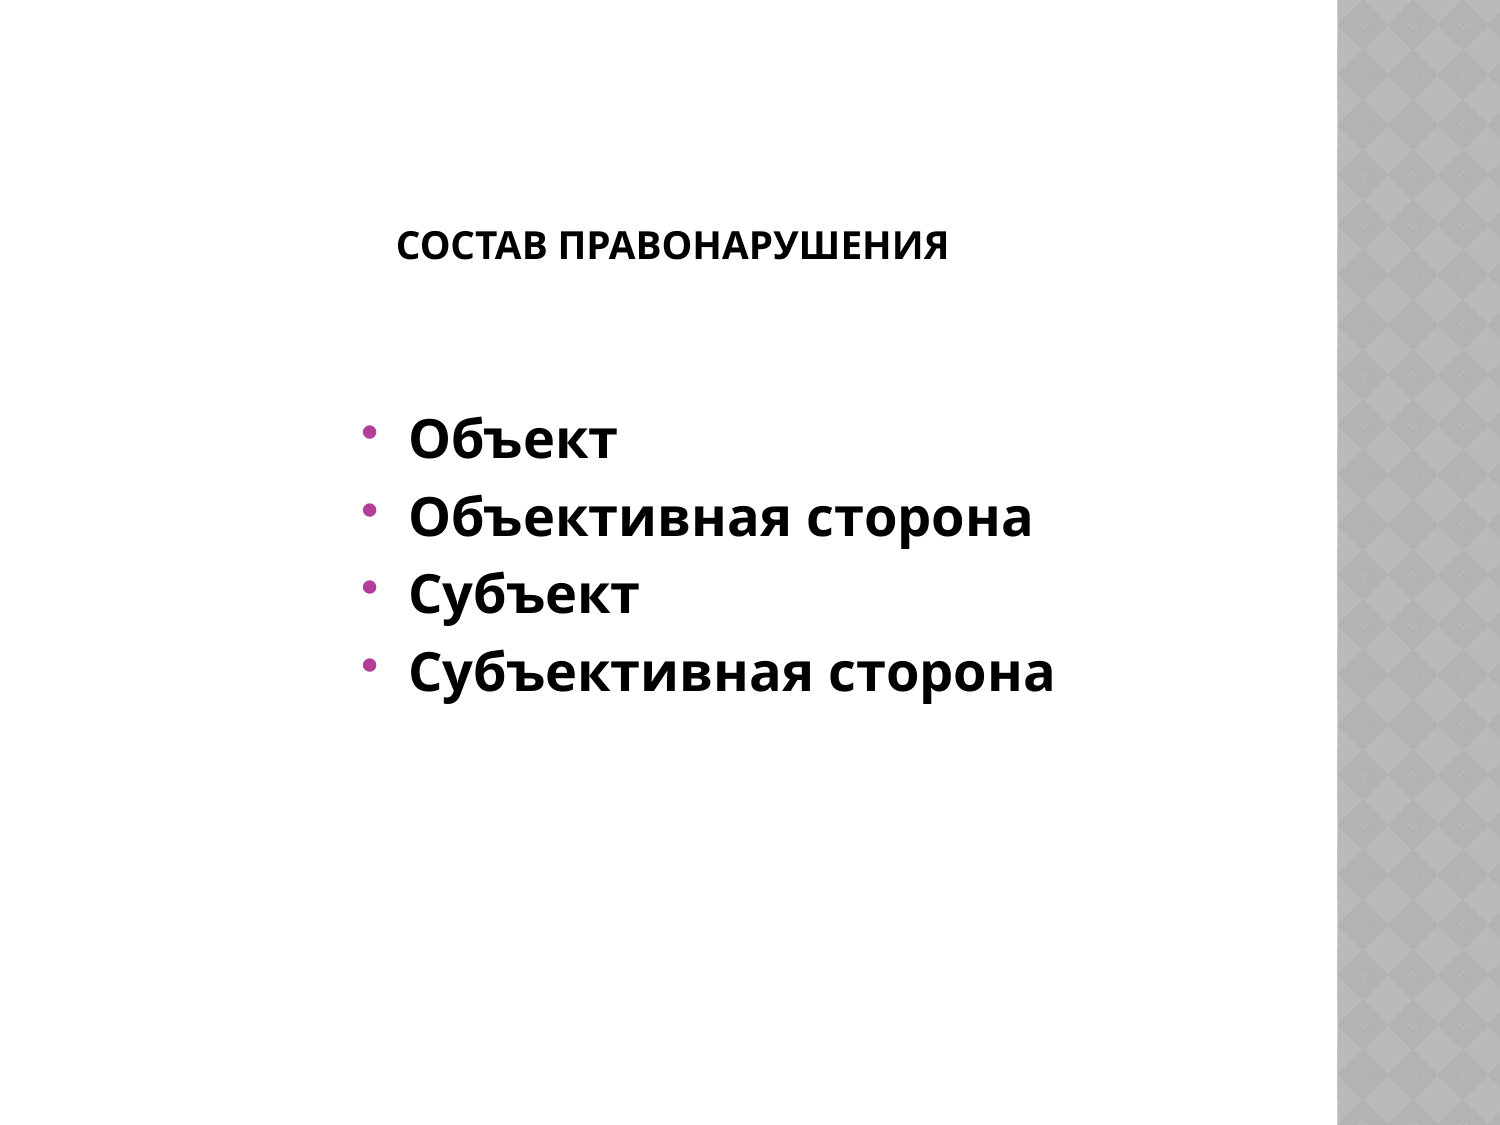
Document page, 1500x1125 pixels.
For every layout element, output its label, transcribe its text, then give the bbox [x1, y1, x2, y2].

title Состав правонарушения [79, 77, 1267, 268]
list Объект Объективная сторона Субъект Субъективная сторона [348, 397, 1083, 752]
